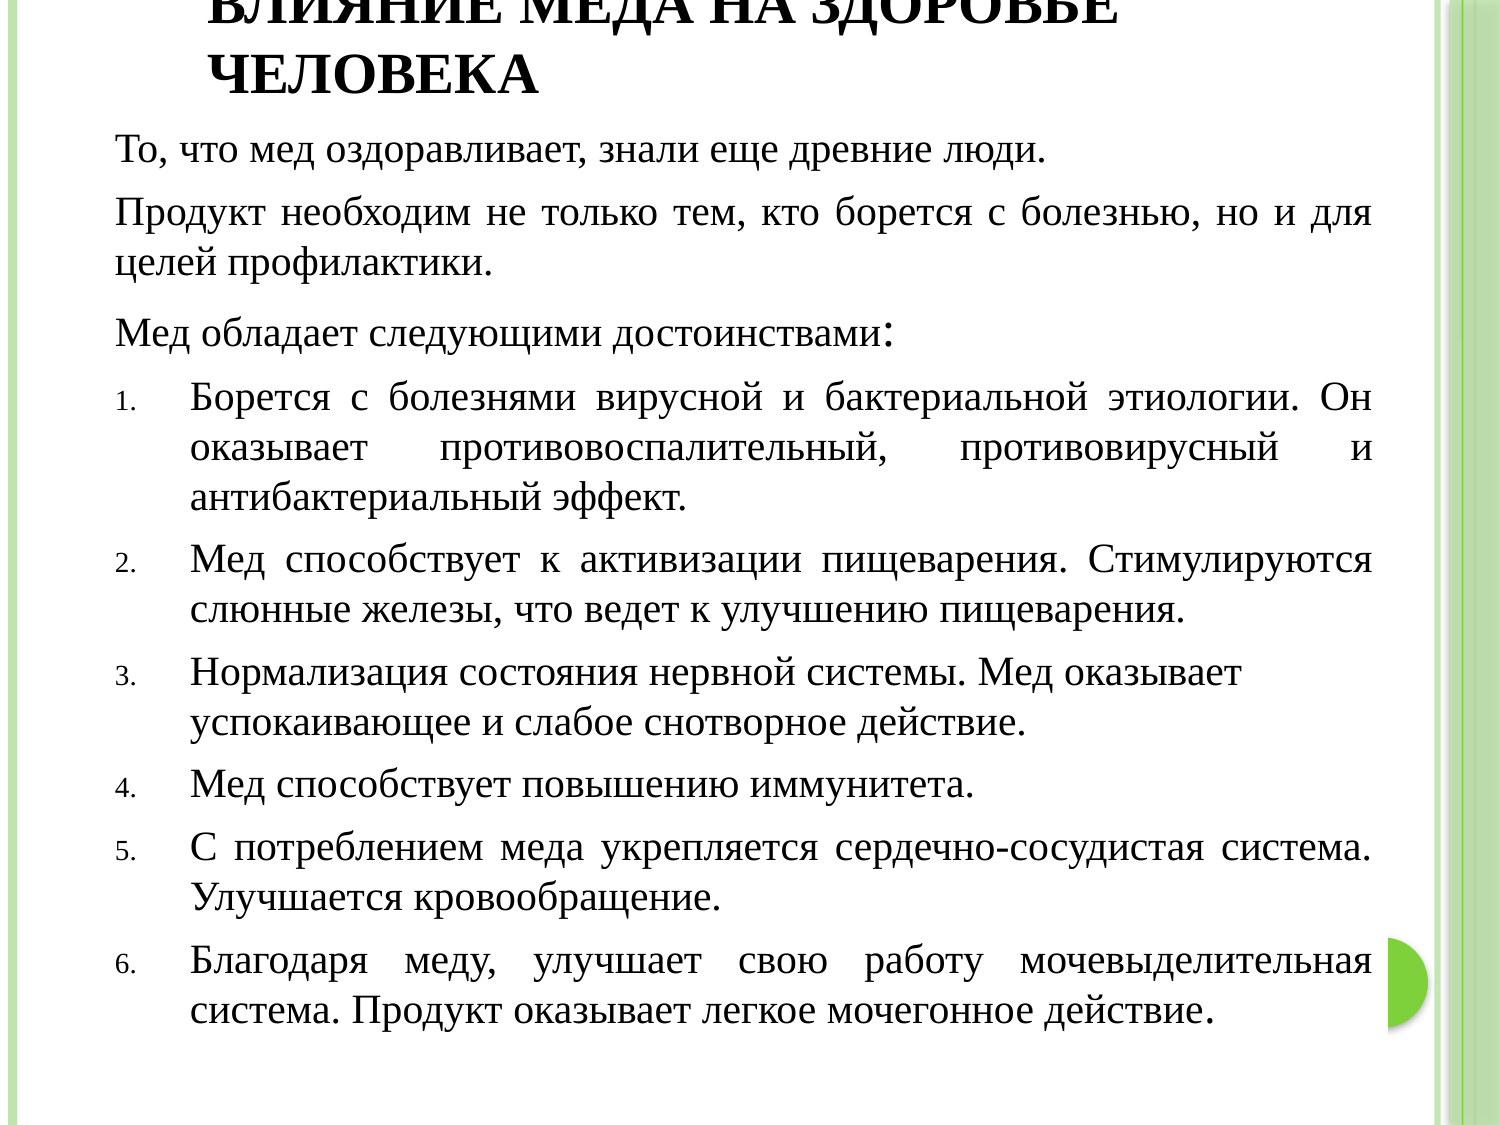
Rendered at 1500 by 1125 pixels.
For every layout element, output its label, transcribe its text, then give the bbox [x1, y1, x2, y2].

list То, что мед оздоравливает, знали еще древние люди. Продукт необходим не только тем, кто борется с болезнью, но и для целей профилактики. Мед обладает следующими достоинствами: Борется с болезнями вирусной и бактериальной этиологии. Он оказывает противовоспалительный, противовирусный и антибактериальный эффект. Мед способствует к активизации пищеварения. Стимулируются слюнные железы, что ведет к улучшению пищеварения. Нормализация состояния нервной системы. Мед оказывает успокаивающее и слабое снотворное действие. Мед способствует повышению иммунитета. С потреблением меда укрепляется сердечно-сосудистая система. Улучшается кровообращение. Благодаря меду, улучшает свою работу мочевыделительная система. Продукт оказывает легкое мочегонное действие. [100, 113, 1388, 1047]
title Влияние мёда на здоровье человека [193, 0, 1353, 113]
